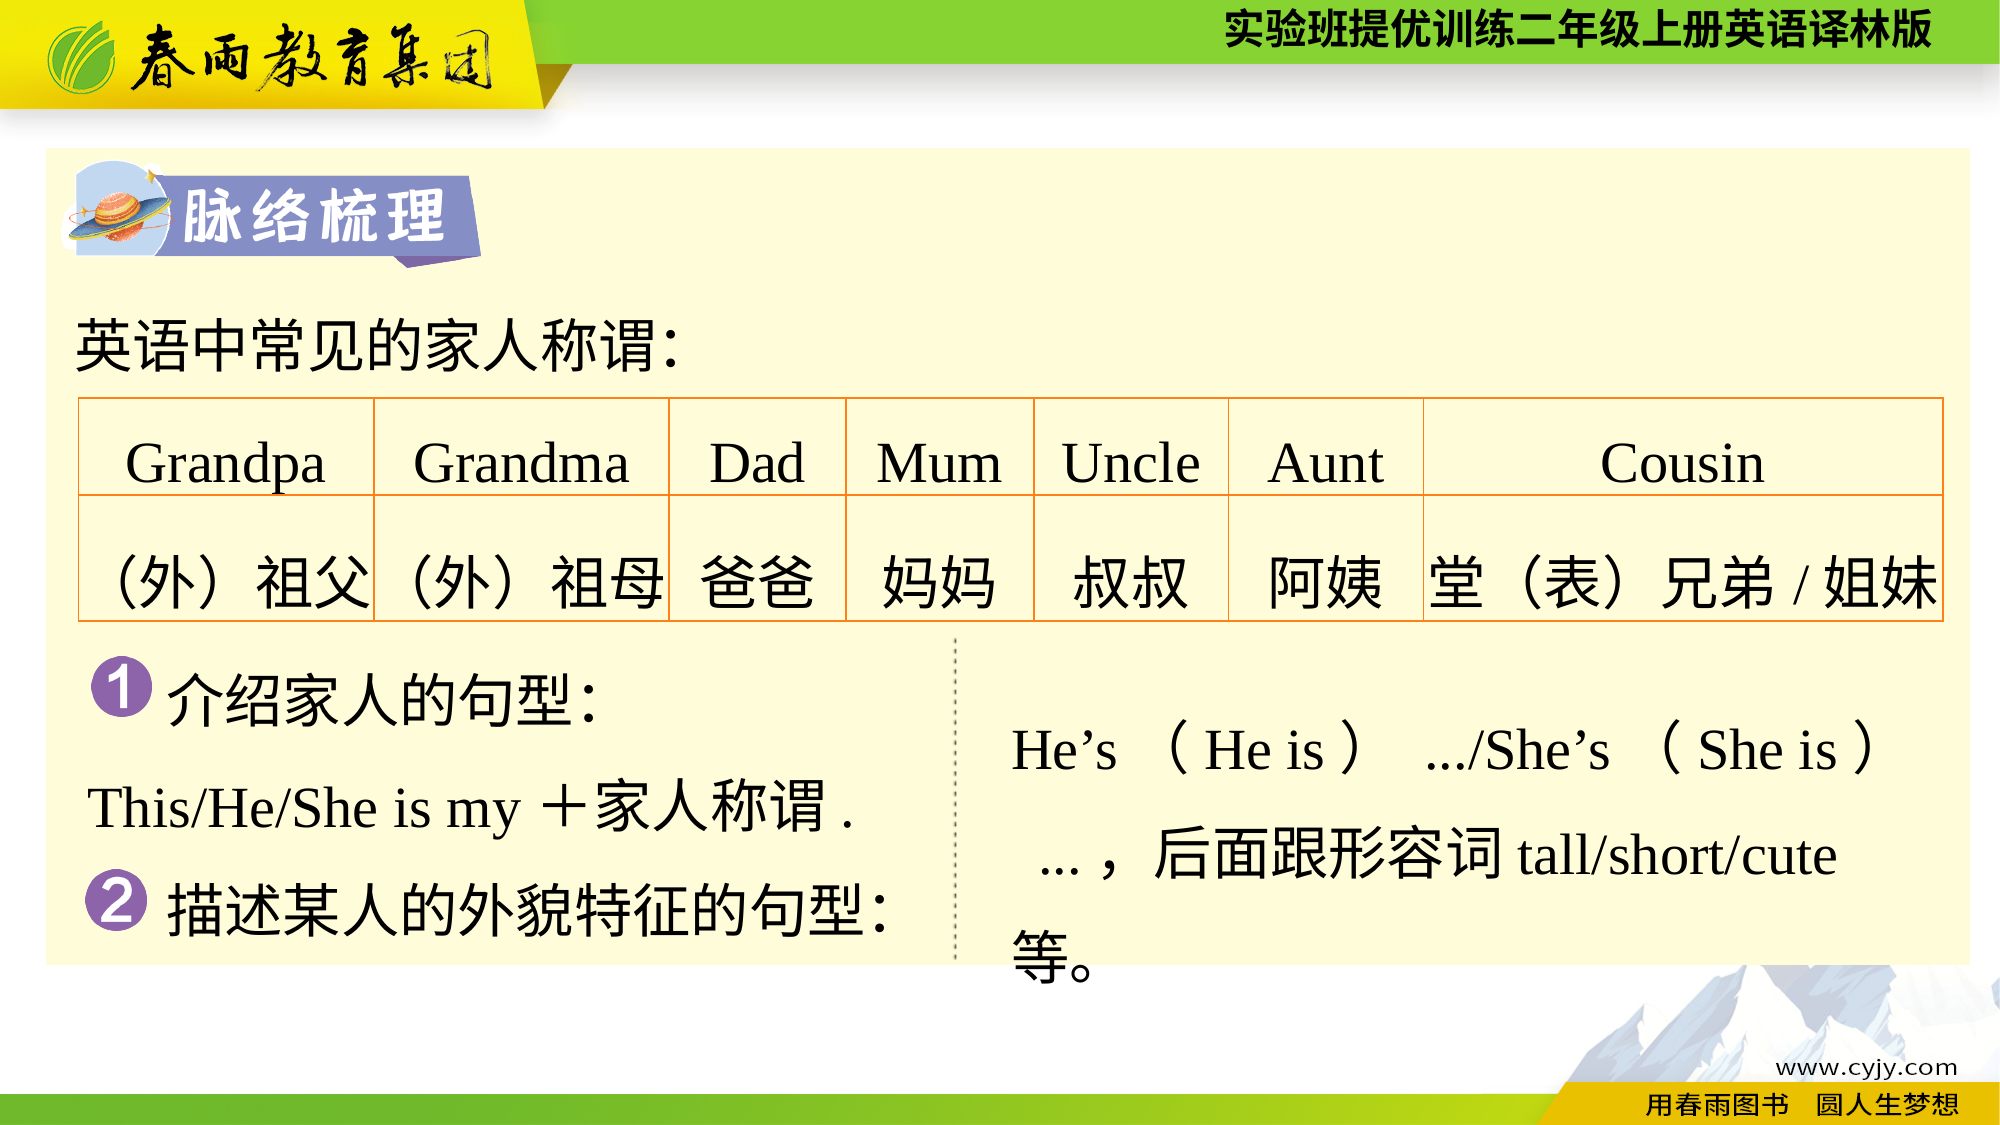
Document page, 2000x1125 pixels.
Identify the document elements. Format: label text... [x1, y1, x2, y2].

text_box He’s（He is） .../She’s（She is） ...，后面跟形容词tall/short/cute等。 [996, 976, 1957, 999]
picture [0, 0, 2000, 1125]
